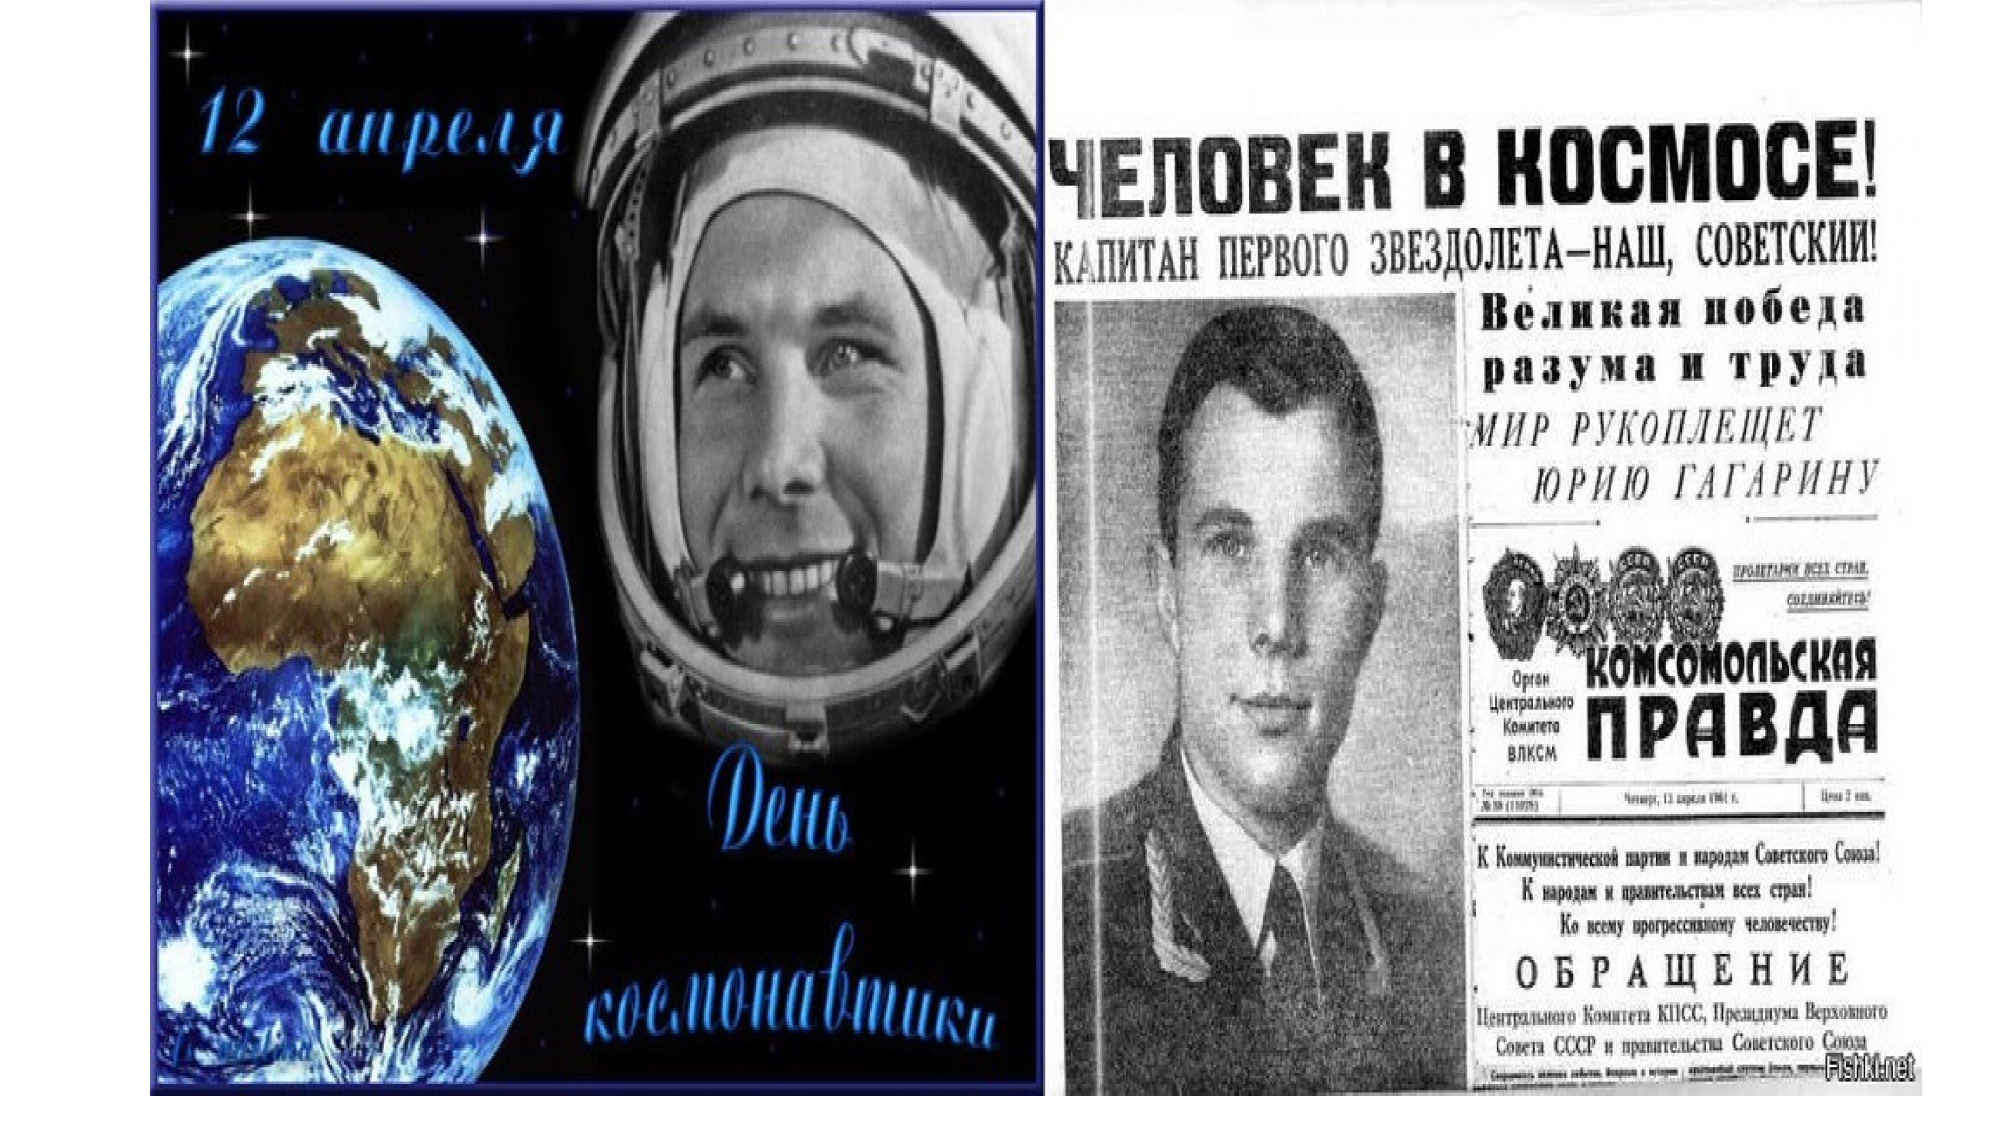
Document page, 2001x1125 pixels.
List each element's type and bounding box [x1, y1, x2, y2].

picture [149, 0, 1922, 1096]
